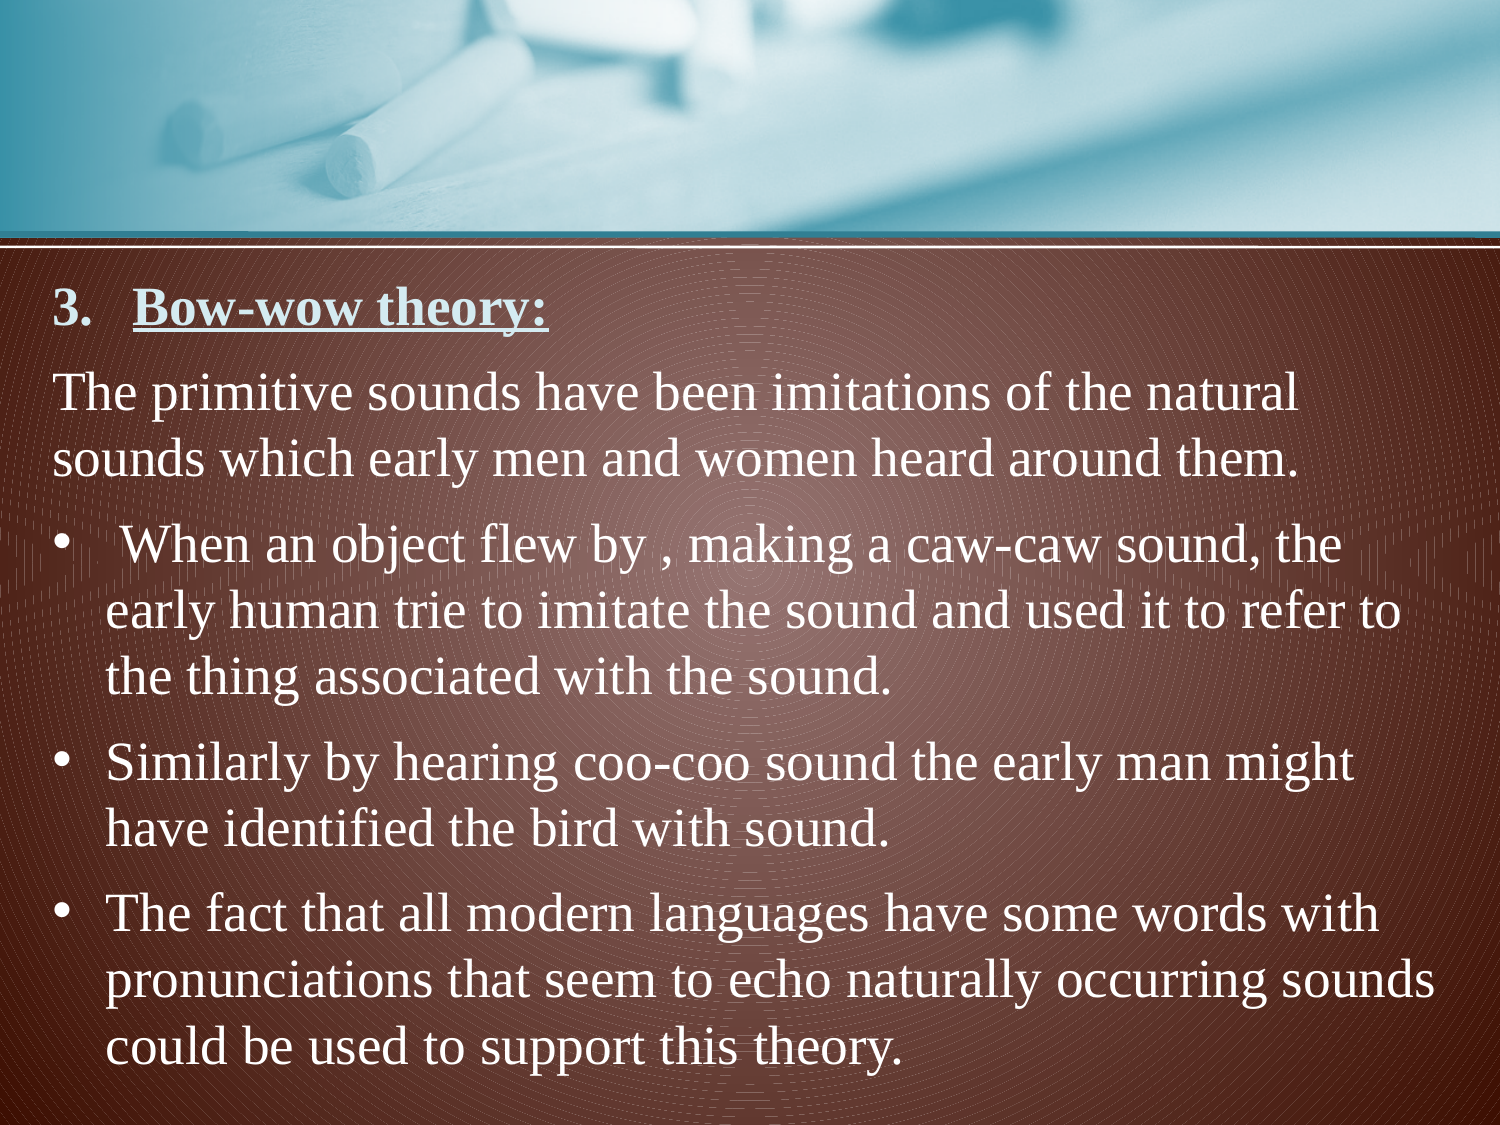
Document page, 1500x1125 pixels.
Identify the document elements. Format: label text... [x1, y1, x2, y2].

list Bow-wow theory: The primitive sounds have been imitations of the natural sounds which early men and women heard around them. When an object flew by , making a caw-caw sound, the early human trie to imitate the sound and used it to refer to the thing associated with the sound. Similarly by hearing coo-coo sound the early man might have identified the bird with sound. The fact that all modern languages have some words with pronunciations that seem to echo naturally occurring sounds could be used to support this theory. [37, 262, 1463, 1088]
